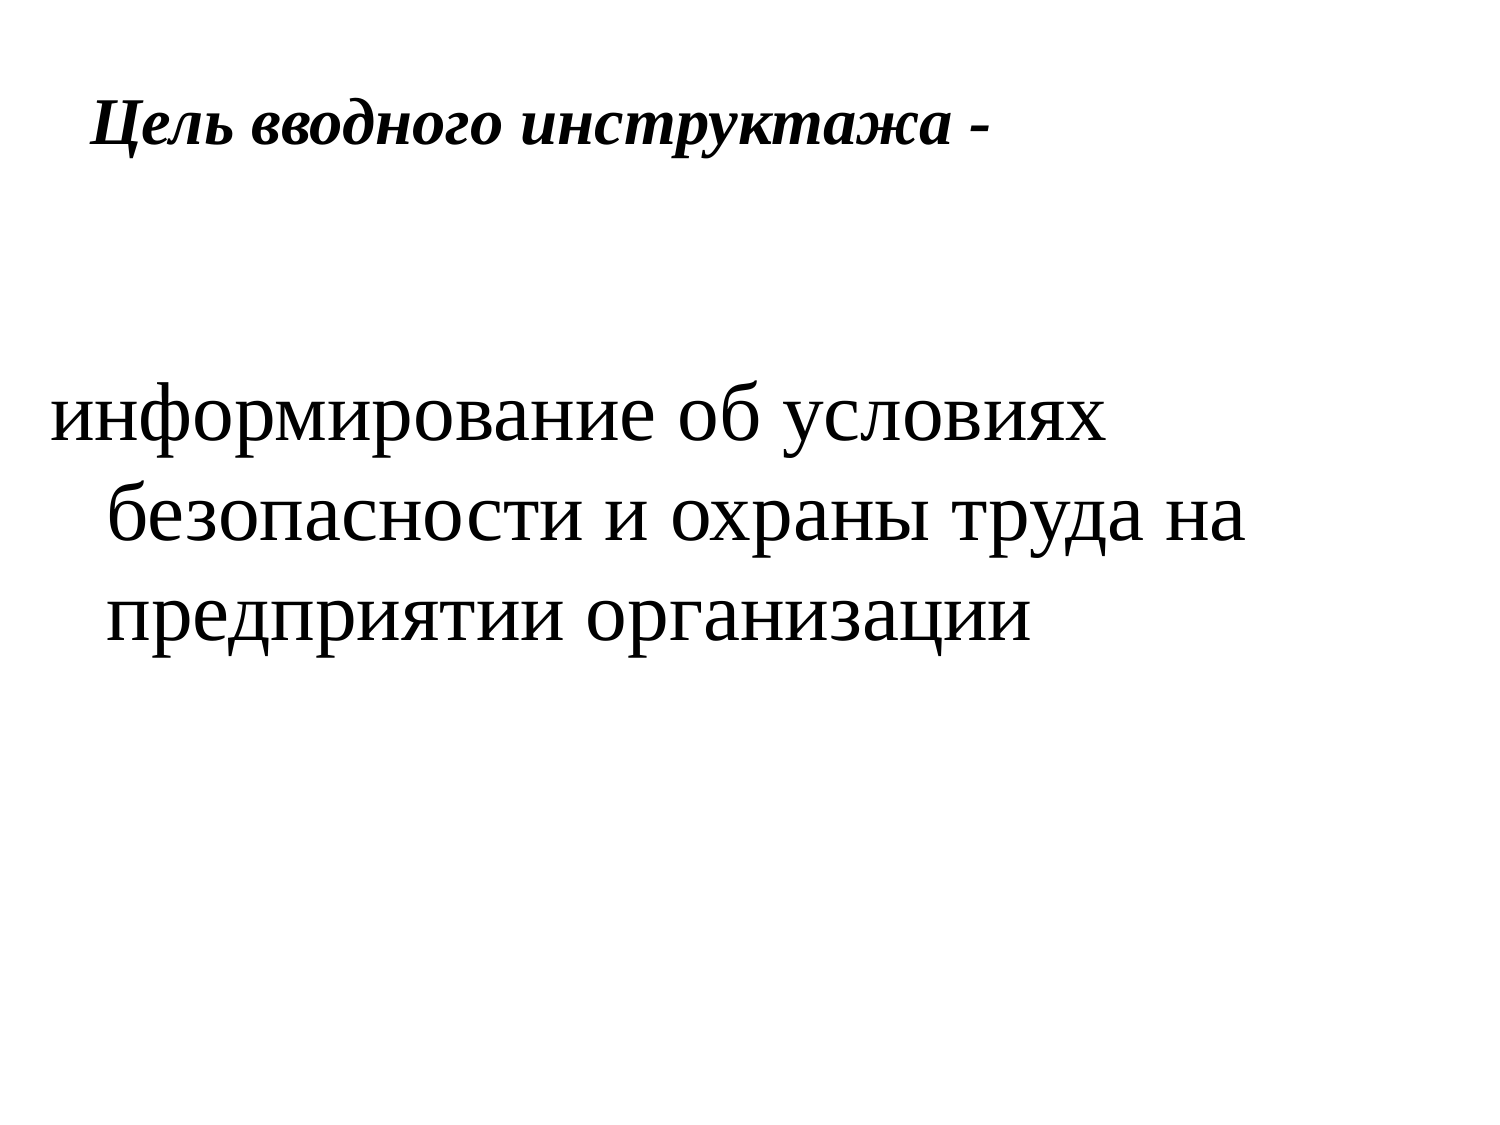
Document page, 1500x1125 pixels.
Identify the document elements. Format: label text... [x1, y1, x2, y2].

text_box информирование об условиях безопасности и охраны труда на предприятии организации [35, 349, 1461, 821]
list Цель вводного инструктажа - [75, 70, 1430, 305]
